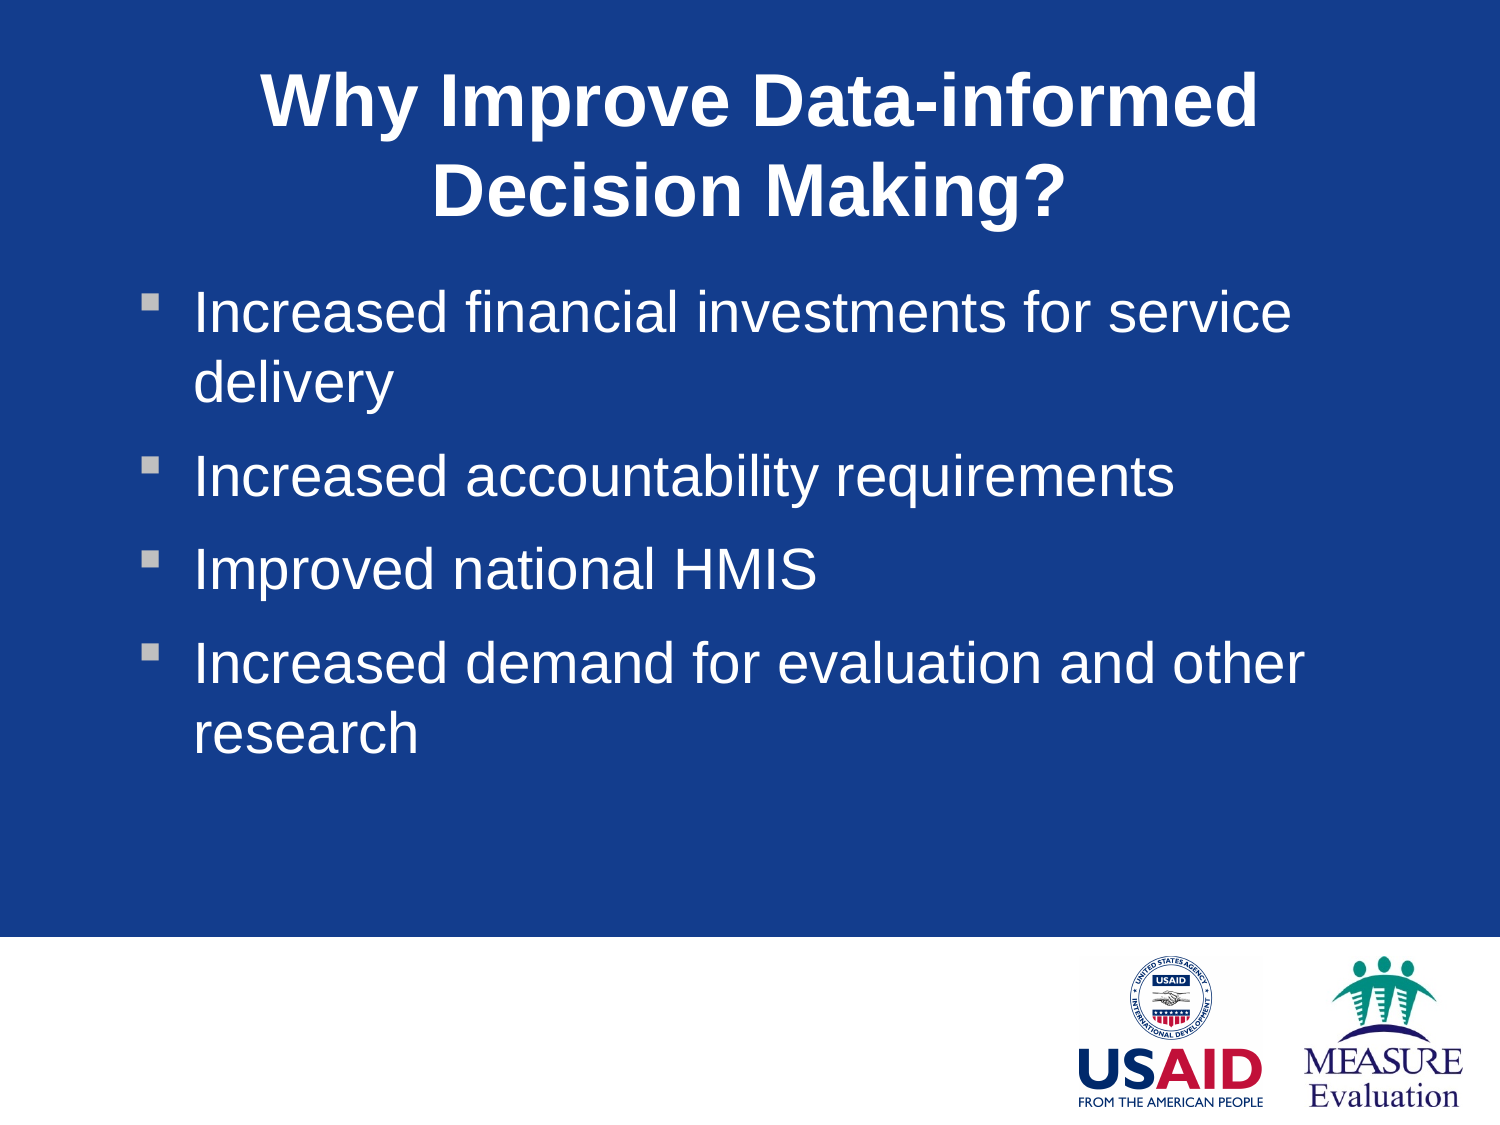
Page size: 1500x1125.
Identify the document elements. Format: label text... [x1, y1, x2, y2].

picture [1079, 956, 1263, 1107]
title Why Improve Data-informed Decision Making? [123, 47, 1398, 236]
list Increased financial investments for service delivery Increased accountability requirements Improved national HMIS Increased demand for evaluation and other research [121, 266, 1396, 918]
picture [1304, 956, 1463, 1107]
